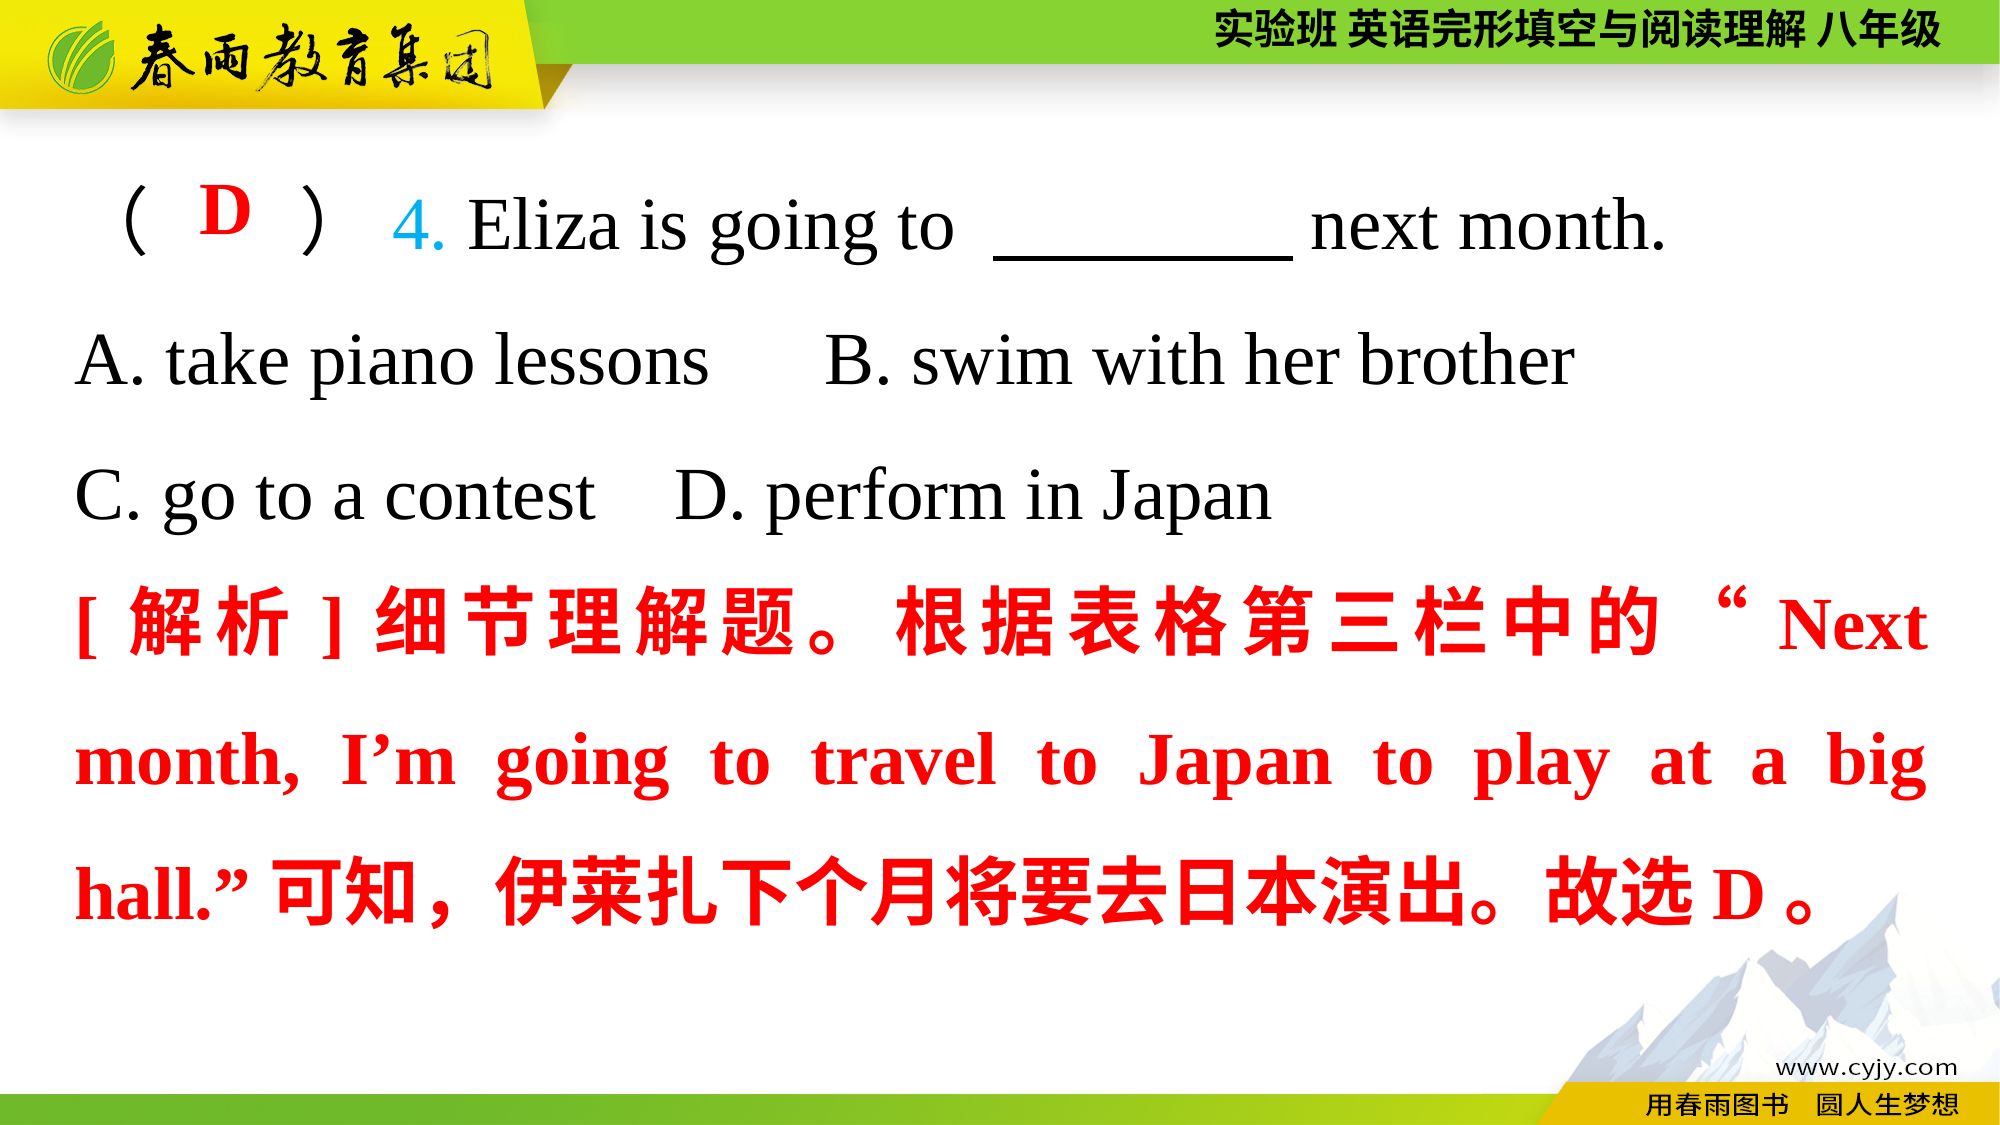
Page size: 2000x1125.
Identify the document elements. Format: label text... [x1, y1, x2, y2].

list （ ）4. Eliza is going to next month. A. take piano lessons B. swim with her brother C. go to a contest D. perform in Japan [59, 122, 1944, 521]
text_box D [184, 152, 269, 257]
picture [0, 0, 2000, 1125]
text_box [解析]细节理解题。根据表格第三栏中的“Next month, I’m going to travel to Japan to play at a big hall.”可知，伊莱扎下个月将要去日本演出。故选D。 [59, 521, 1944, 942]
